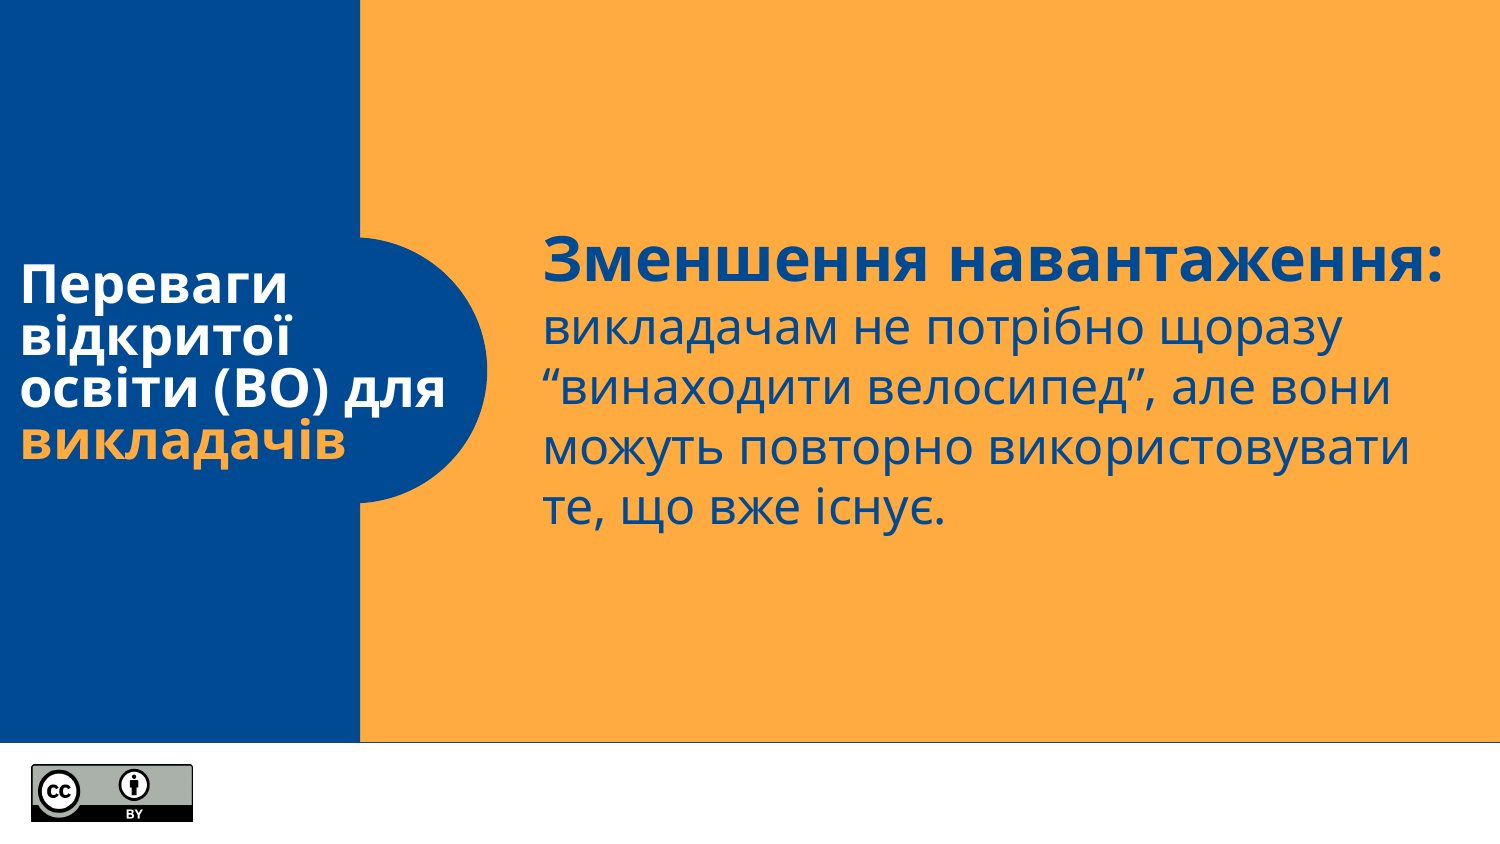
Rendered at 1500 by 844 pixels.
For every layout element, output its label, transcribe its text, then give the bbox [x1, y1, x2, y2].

text_box [304, 237, 401, 246]
text_box Переваги відкритої освіти (BO) для викладачів [4, 246, 509, 485]
text_box [0, 750, 1500, 844]
text_box [0, 0, 361, 742]
text_box Зменшення навантаження: викладачам не потрібно щоразу “винаходити велосипед”, але вони можуть повторно використовувати те, що вже існує. [527, 204, 1469, 550]
picture [31, 764, 193, 822]
text_box [284, 485, 421, 504]
